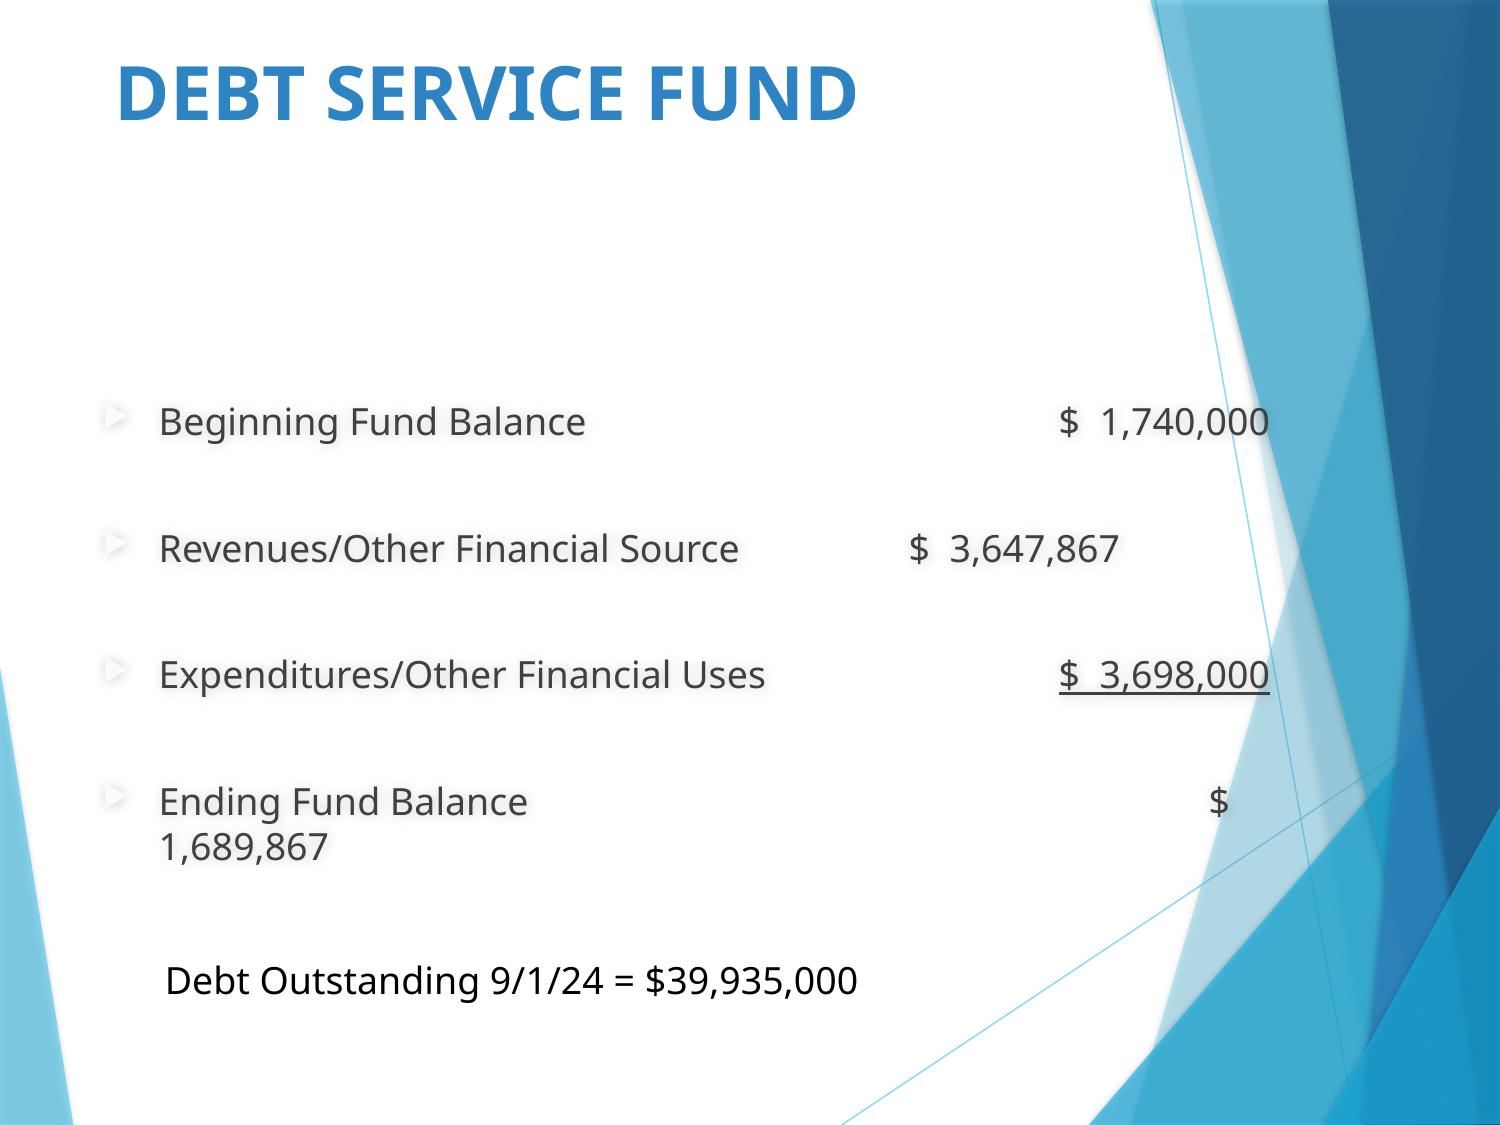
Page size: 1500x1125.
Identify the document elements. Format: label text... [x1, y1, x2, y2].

text_box Debt Outstanding 9/1/24 = $39,935,000 [149, 949, 988, 1010]
title DEBT SERVICE FUND [99, 37, 963, 213]
list Beginning Fund Balance $ 1,740,000 Revenues/Other Financial Source $ 3,647,867 Expenditures/Other Financial Uses $ 3,698,000 Ending Fund Balance $ 1,689,867 [87, 324, 1425, 1063]
